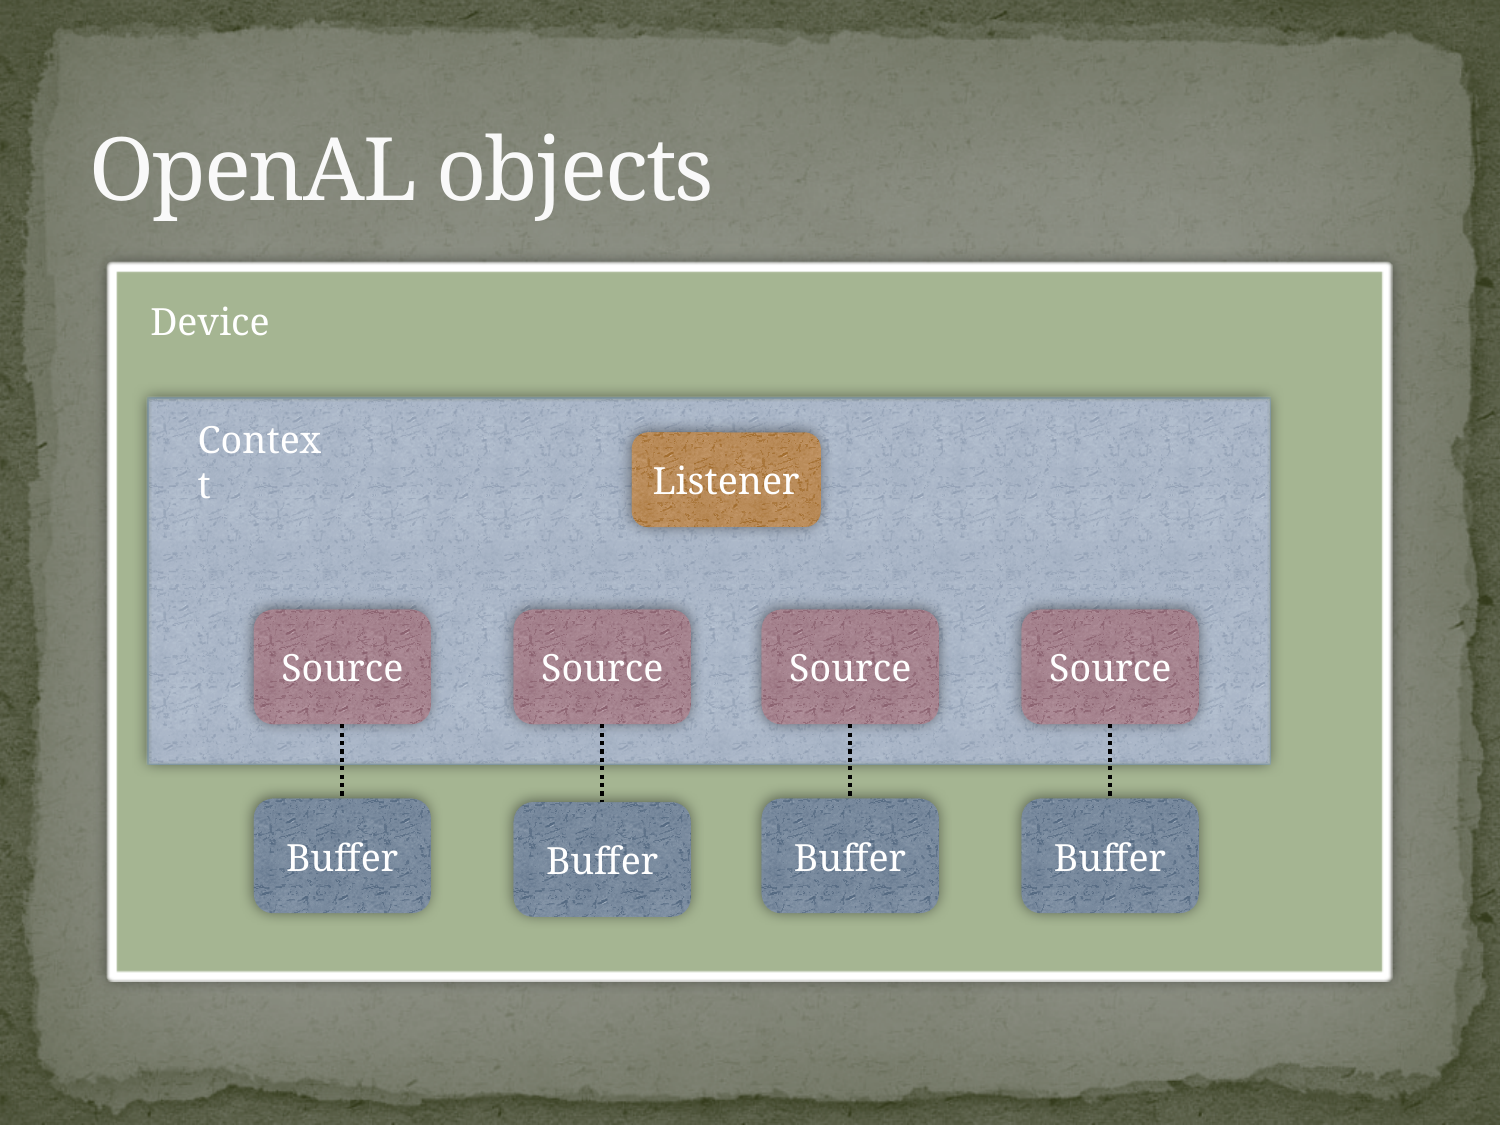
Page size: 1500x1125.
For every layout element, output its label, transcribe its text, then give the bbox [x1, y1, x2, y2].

title OpenAL objects [74, 24, 1425, 225]
text_box Buffer [1021, 798, 1199, 914]
text_box Buffer [761, 798, 939, 914]
text_box Listener [631, 432, 821, 528]
text_box Source [513, 609, 691, 725]
text_box [151, 401, 1269, 763]
text_box Source [1021, 609, 1199, 725]
text_box [110, 265, 1388, 979]
text_box Source [761, 609, 939, 725]
text_box Source [253, 609, 431, 725]
text_box Context [182, 408, 349, 514]
text_box Device [135, 290, 302, 351]
text_box Buffer [253, 798, 431, 914]
text_box Buffer [513, 802, 691, 917]
